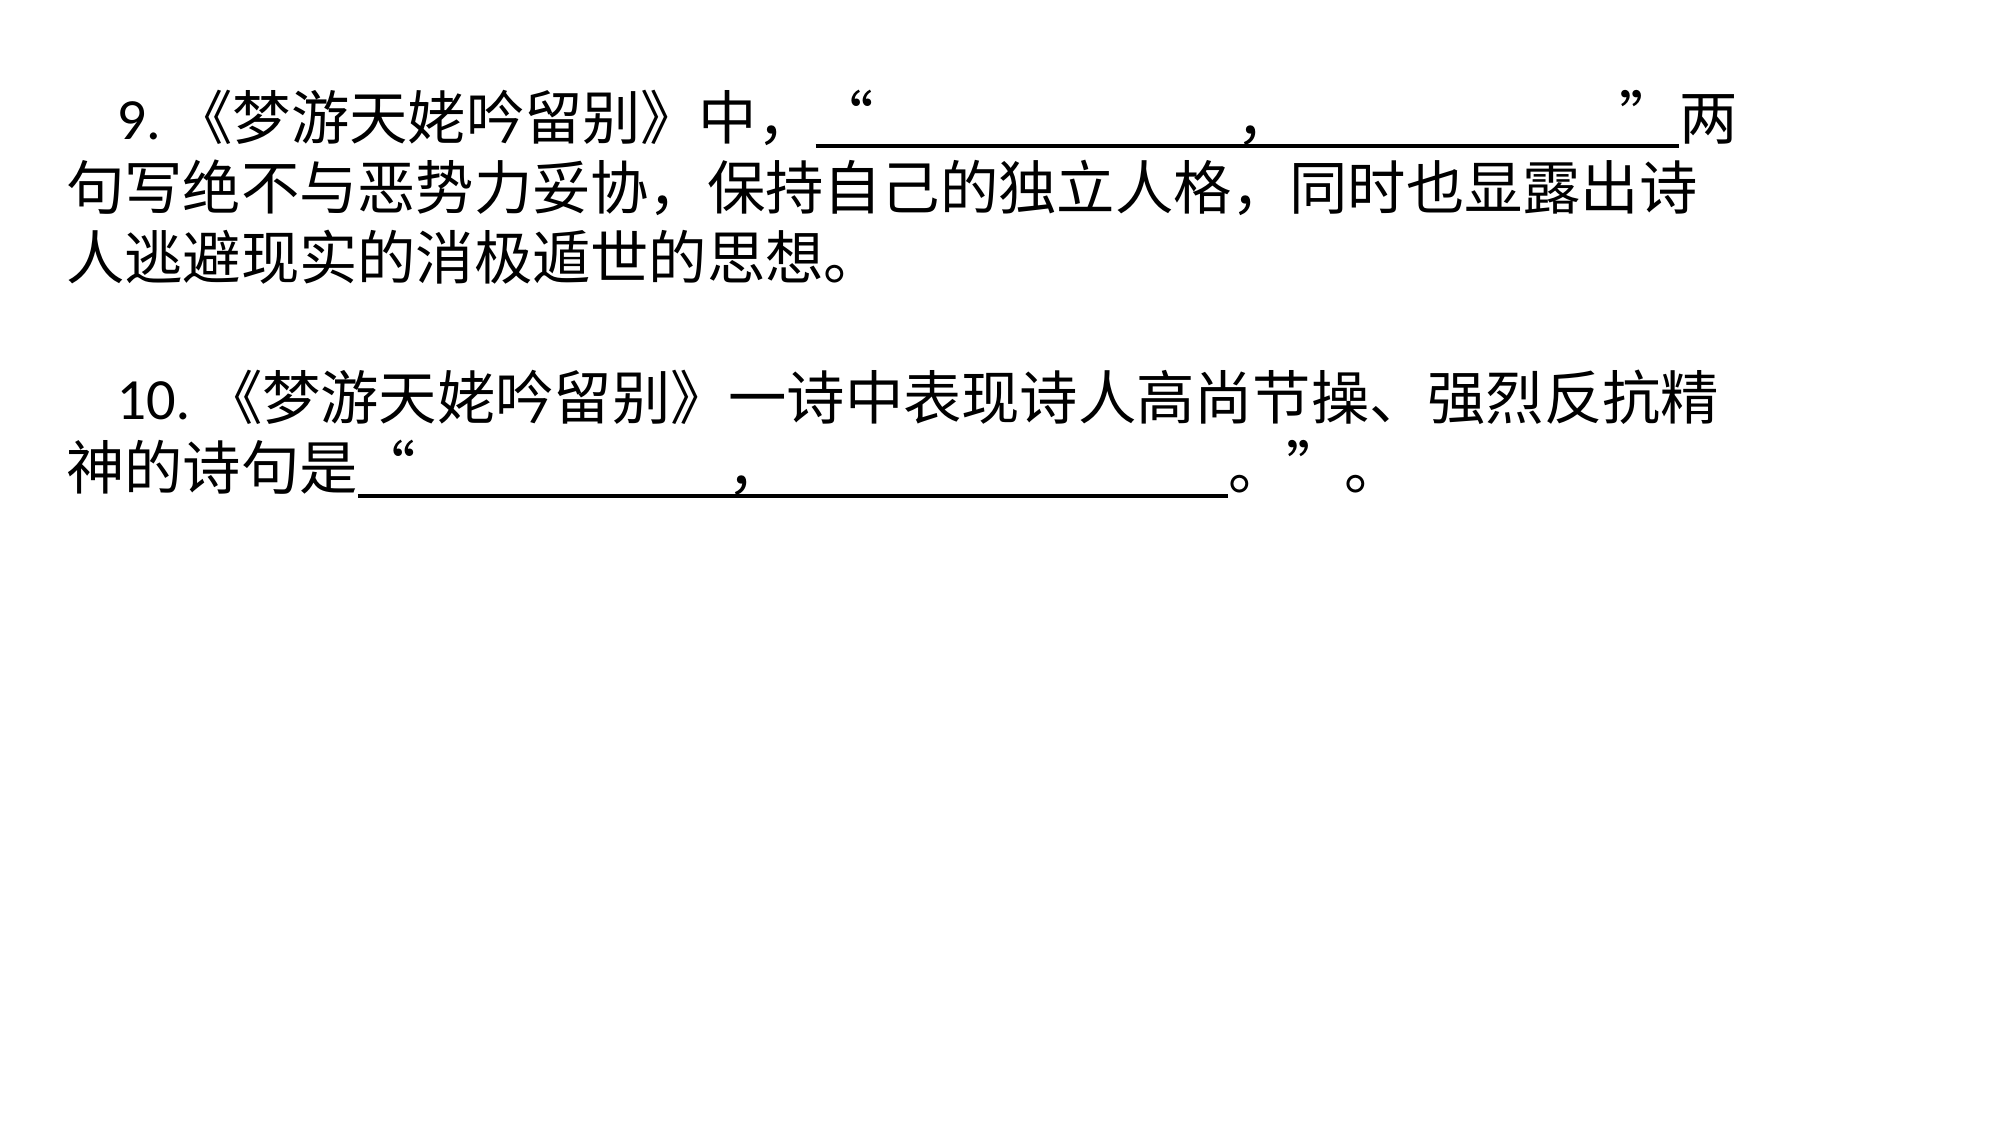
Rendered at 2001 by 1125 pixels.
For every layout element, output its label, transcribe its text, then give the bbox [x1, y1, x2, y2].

text_box 9.《梦游天姥吟留别》中，“ ， ”两句写绝不与恶势力妥协，保持自己的独立人格，同时也显露出诗人逃避现实的消极遁世的思想。 10.《梦游天姥吟留别》一诗中表现诗人高尚节操、强烈反抗精神的诗句是“ ， 。”。 [51, 73, 1767, 571]
